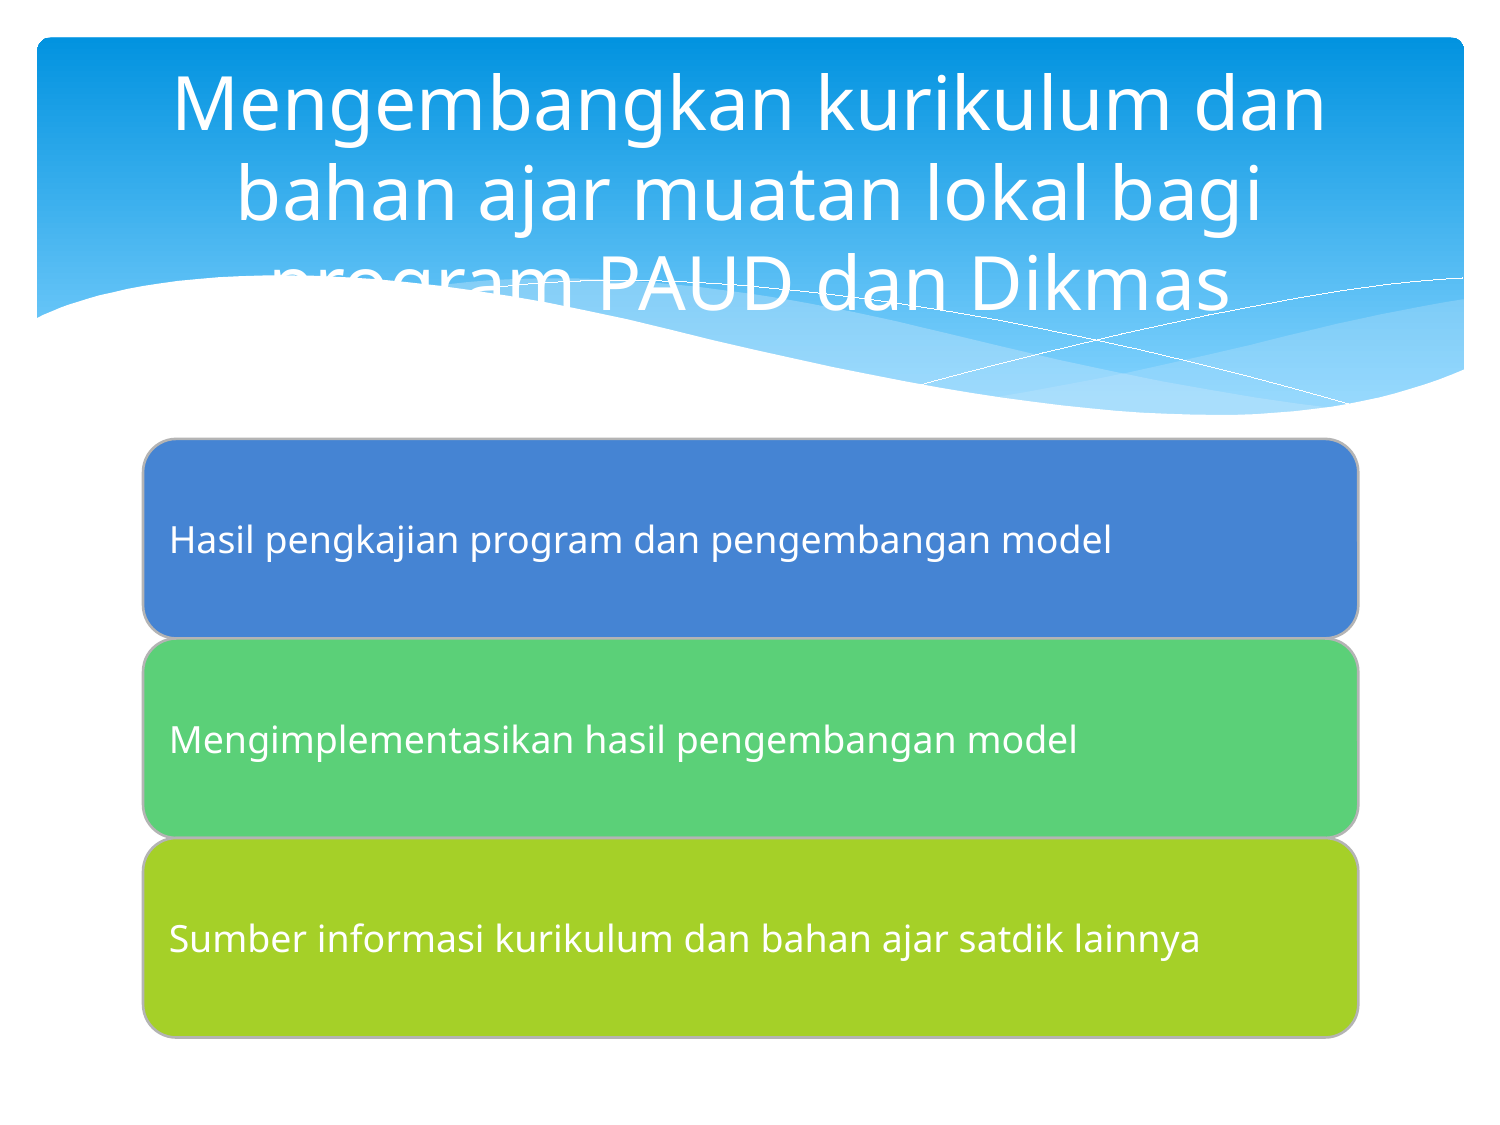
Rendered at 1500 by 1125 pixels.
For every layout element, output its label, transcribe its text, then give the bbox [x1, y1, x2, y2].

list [142, 438, 1359, 1038]
title Mengembangkan kurikulum dan bahan ajar muatan lokal bagi program PAUD dan Dikmas [75, 55, 1425, 325]
